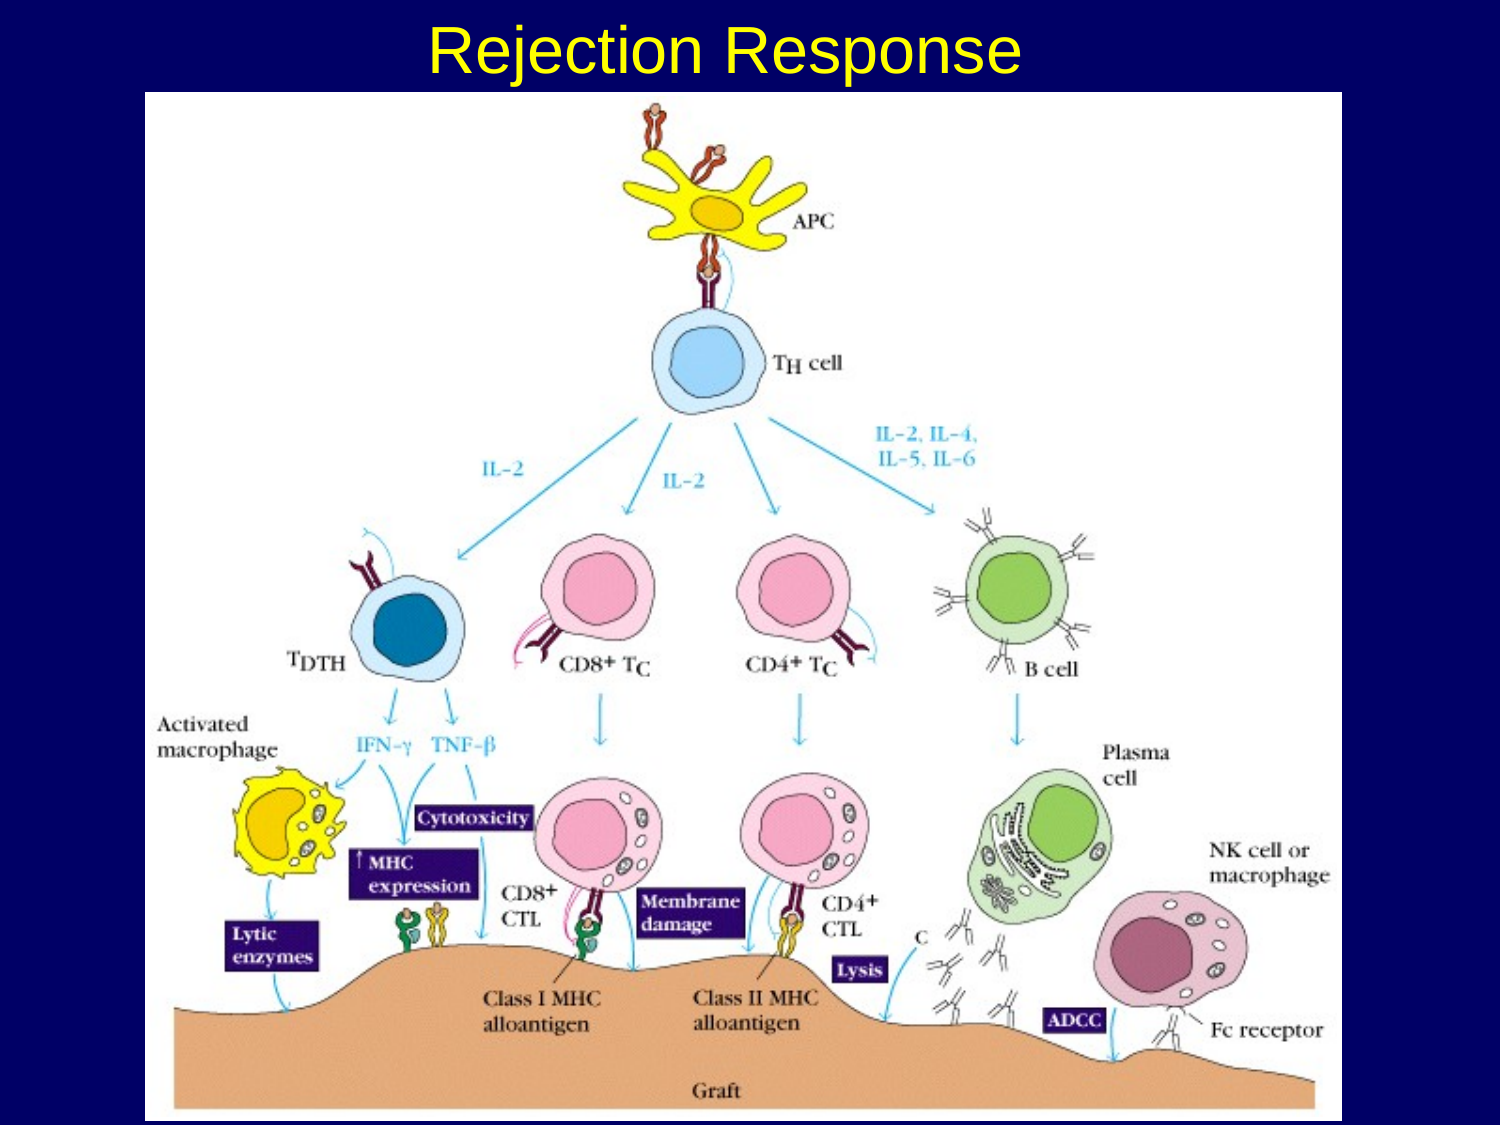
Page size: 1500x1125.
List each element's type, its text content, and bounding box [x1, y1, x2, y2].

text_box Rejection Response [412, 0, 1039, 94]
picture [149, 96, 1338, 1117]
